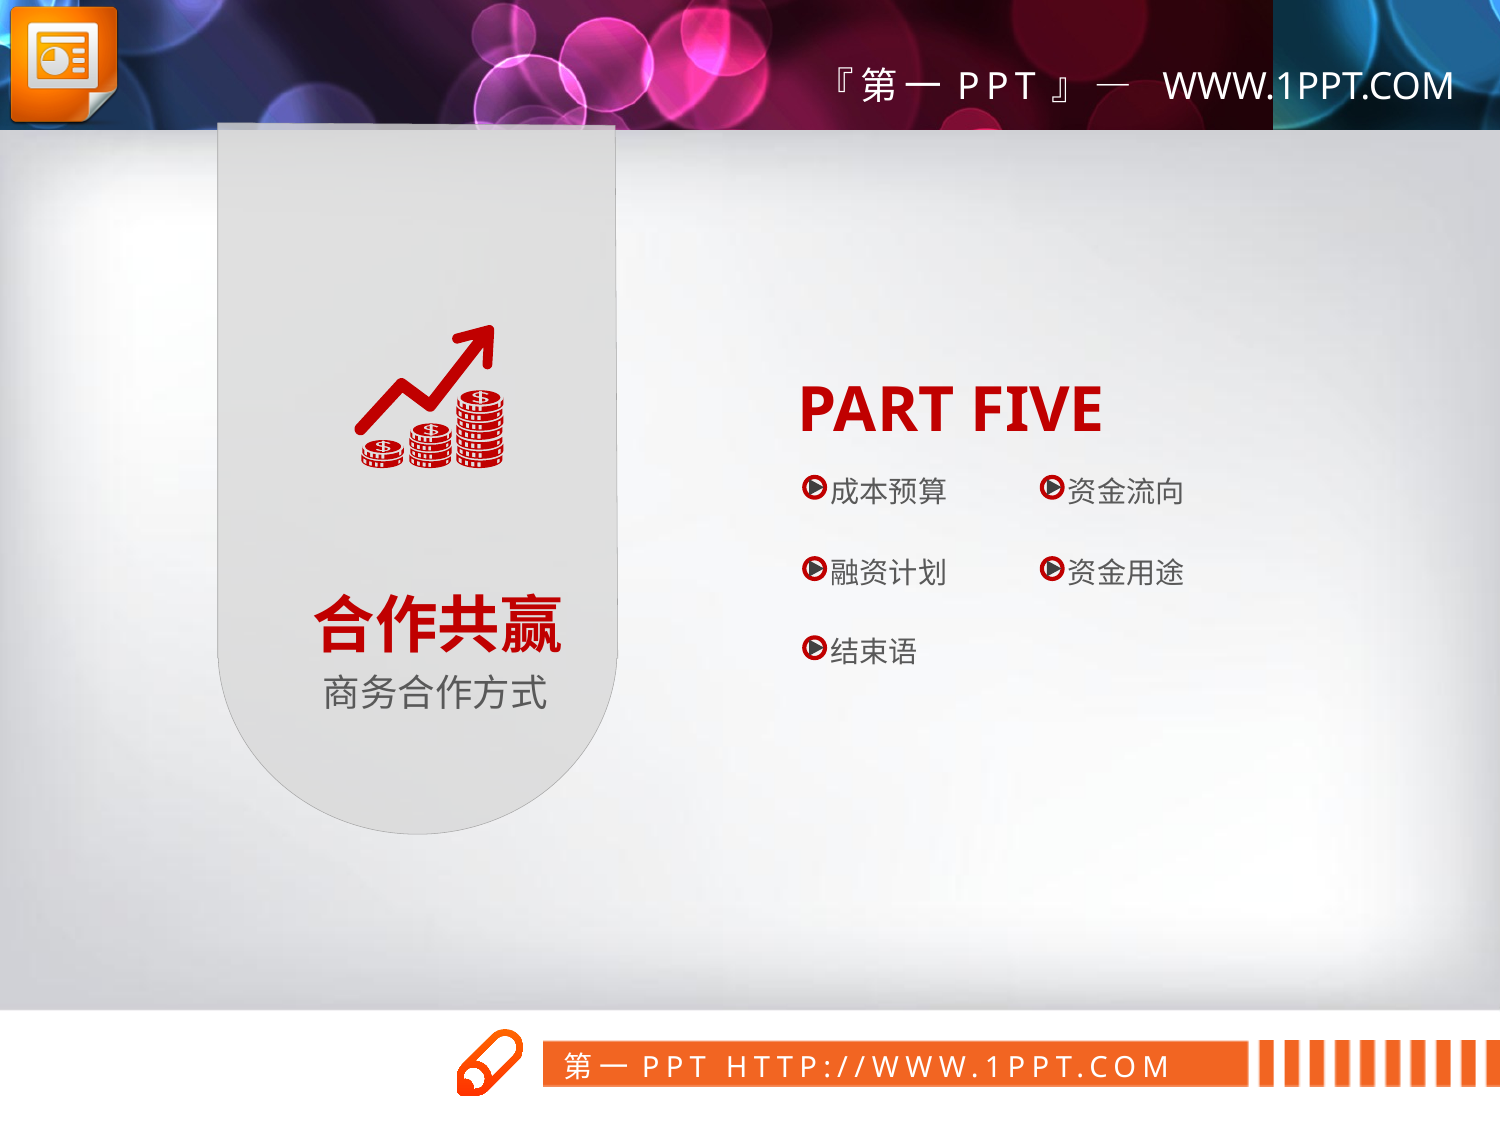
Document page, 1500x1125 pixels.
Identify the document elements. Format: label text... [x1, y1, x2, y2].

text_box [217, 122, 618, 835]
text_box 商务合作方式 [297, 662, 573, 721]
text_box [456, 390, 504, 469]
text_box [803, 633, 982, 669]
text_box 合作共赢 [260, 593, 615, 652]
text_box [409, 423, 452, 469]
text_box [361, 440, 404, 469]
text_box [1041, 554, 1219, 590]
text_box PART FIVE [786, 377, 1294, 436]
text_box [803, 472, 982, 509]
text_box [354, 325, 495, 436]
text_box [803, 554, 982, 590]
picture [543, 1040, 1500, 1087]
picture [0, 0, 1500, 1012]
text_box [1041, 472, 1219, 509]
